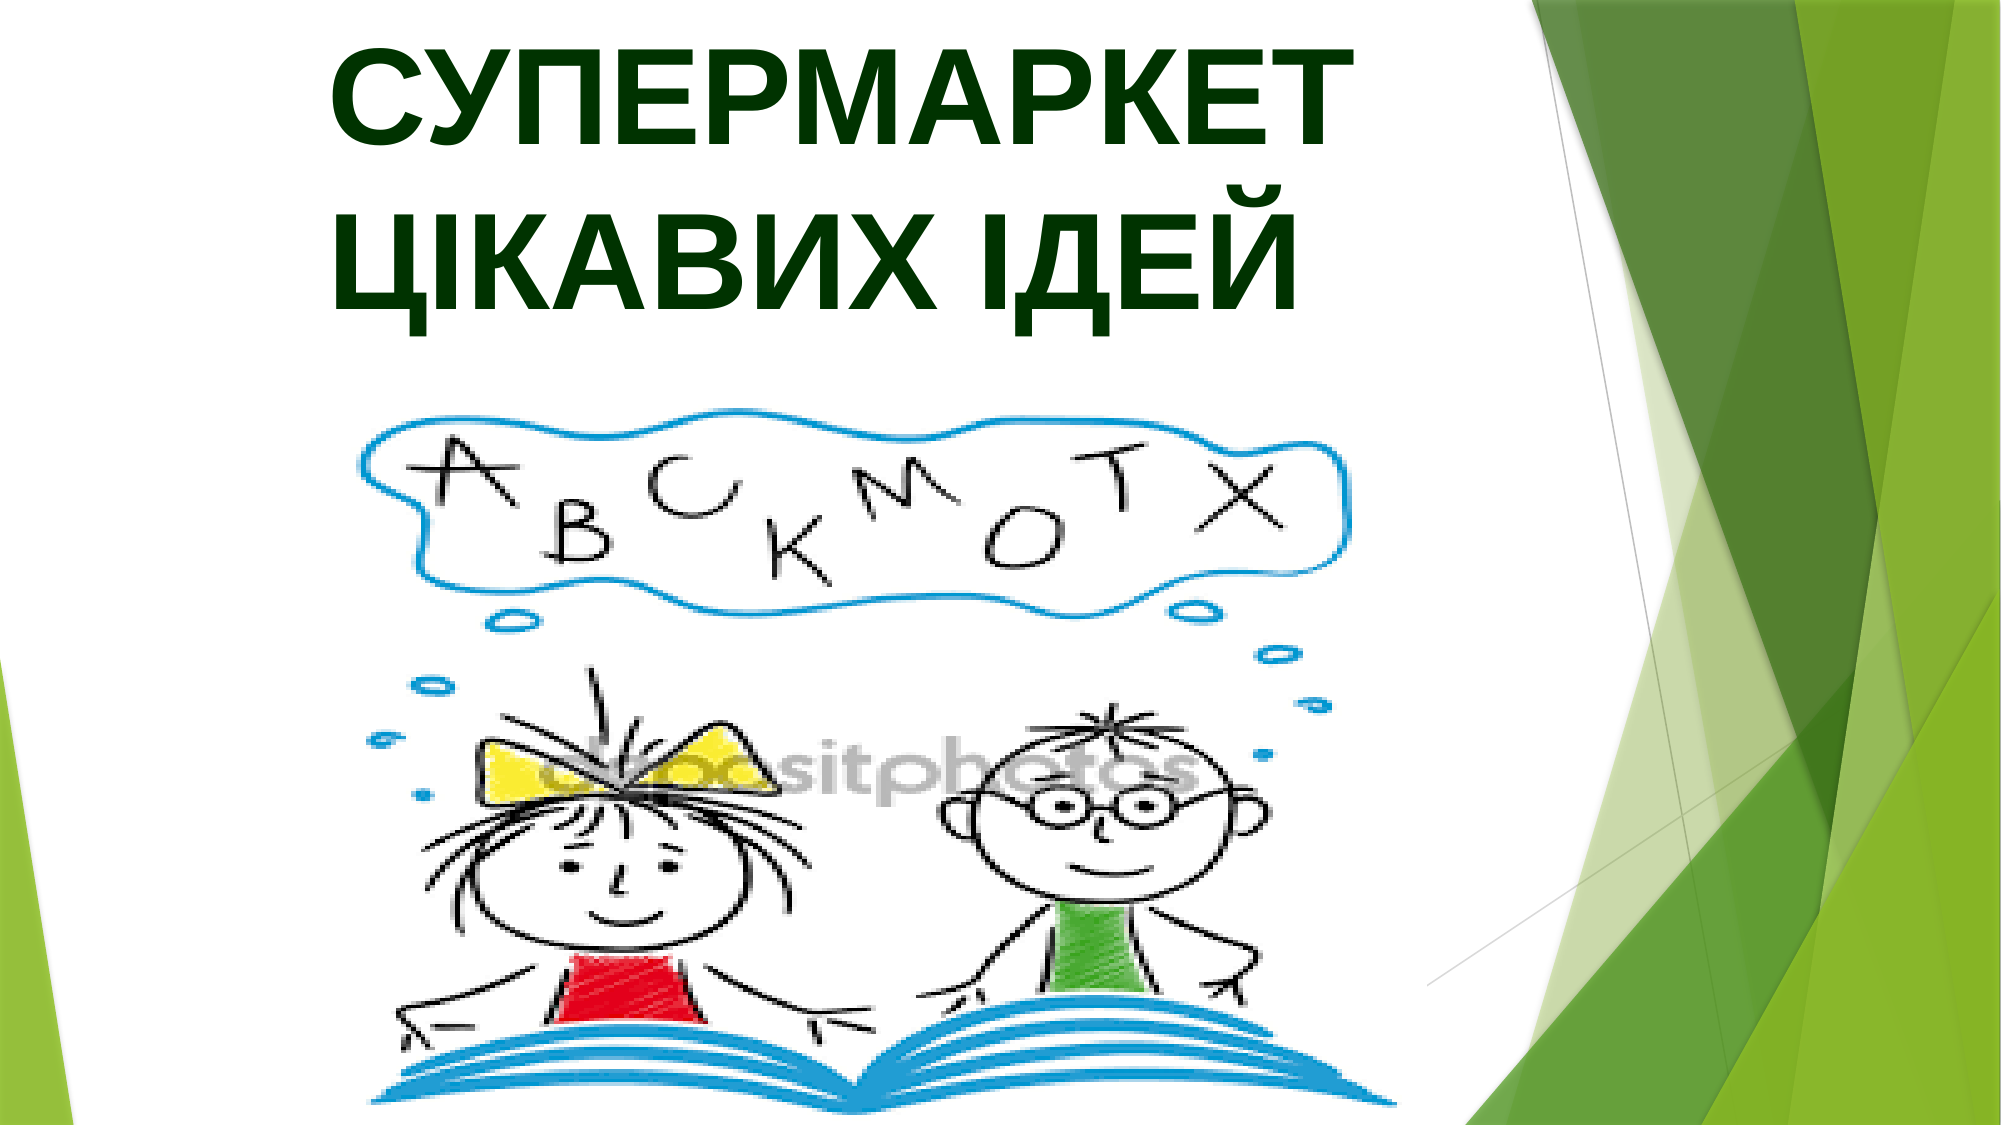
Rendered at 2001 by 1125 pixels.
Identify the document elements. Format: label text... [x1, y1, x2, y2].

text_box СУПЕРМАРКЕТ ЦІКАВИХ ІДЕЙ [312, 0, 1566, 345]
picture [312, 395, 1427, 1125]
